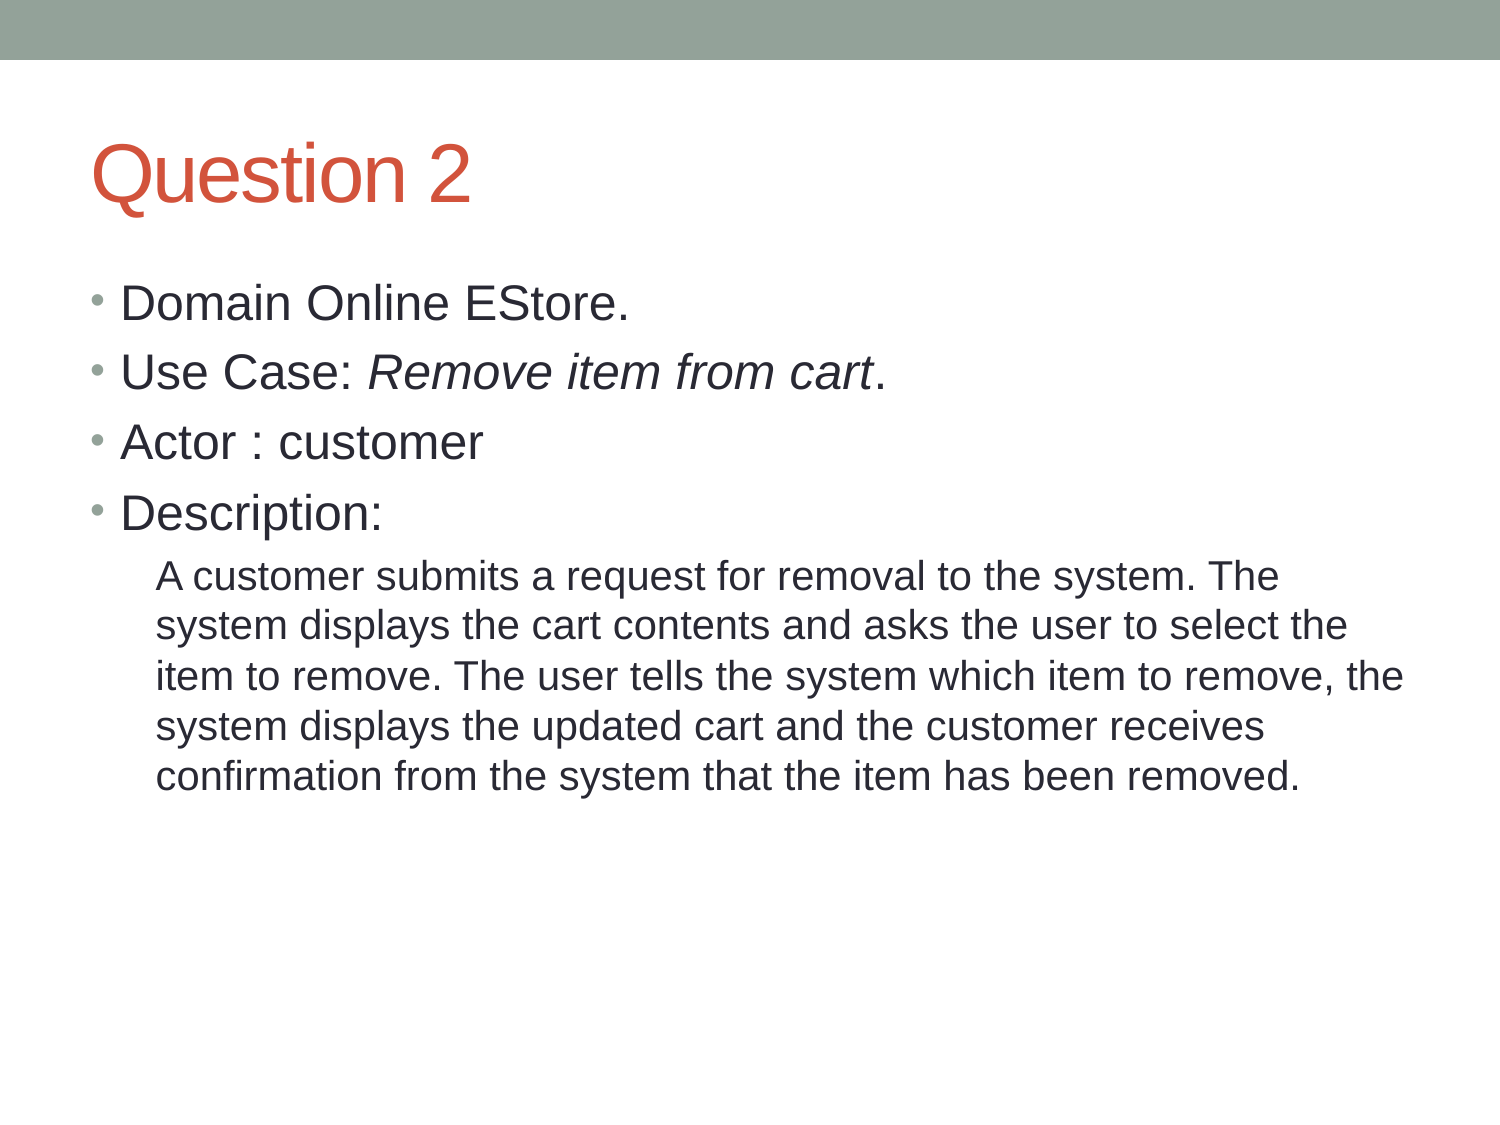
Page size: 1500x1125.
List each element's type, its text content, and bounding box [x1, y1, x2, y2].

list Domain Online EStore. Use Case: Remove item from cart. Actor : customer Description: A customer submits a request for removal to the system. The system displays the cart contents and asks the user to select the item to remove. The user tells the system which item to remove, the system displays the updated cart and the customer receives confirmation from the system that the item has been removed. [75, 262, 1425, 1063]
title Question 2 [75, 87, 1425, 250]
